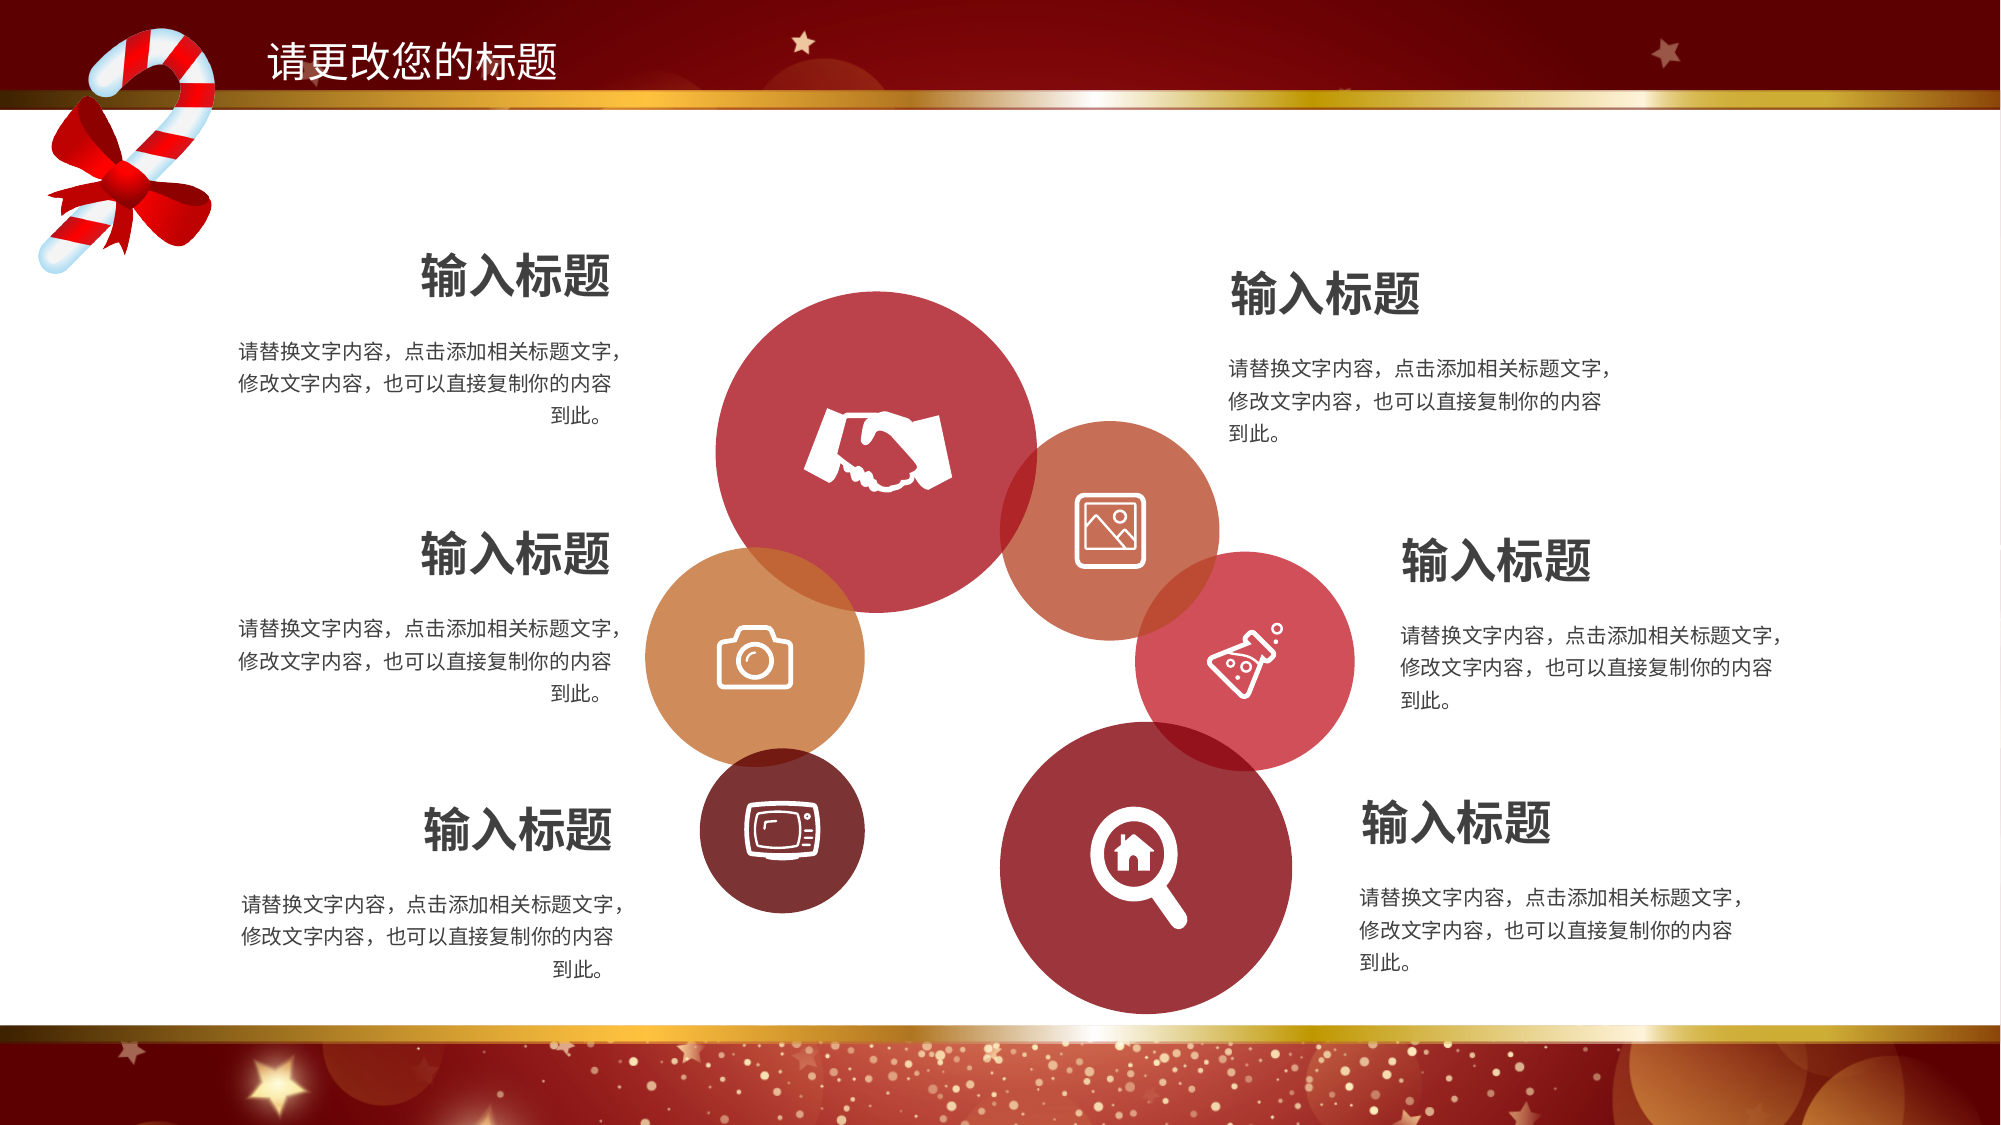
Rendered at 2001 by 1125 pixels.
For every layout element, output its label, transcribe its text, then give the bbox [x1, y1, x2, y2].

text_box 请替换文字内容，点击添加相关标题文字，修改文字内容，也可以直接复制你的内容到此。 [1386, 608, 1799, 719]
text_box 输入标题 [1346, 785, 1725, 858]
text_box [1135, 551, 1355, 772]
text_box 输入标题 [1386, 523, 1765, 596]
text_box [699, 748, 865, 914]
picture [0, 1026, 2001, 1125]
text_box 输入标题 [247, 238, 626, 311]
text_box 输入标题 [1215, 256, 1594, 329]
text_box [999, 421, 1220, 641]
text_box 请替换文字内容，点击添加相关标题文字，修改文字内容，也可以直接复制你的内容到此。 [1346, 870, 1760, 982]
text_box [999, 721, 1293, 1015]
text_box 输入标题 [250, 792, 628, 865]
text_box 请替换文字内容，点击添加相关标题文字，修改文字内容，也可以直接复制你的内容到此。 [213, 324, 626, 435]
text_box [645, 547, 865, 767]
text_box 请替换文字内容，点击添加相关标题文字，修改文字内容，也可以直接复制你的内容到此。 [1215, 342, 1628, 453]
text_box 请替换文字内容，点击添加相关标题文字，修改文字内容，也可以直接复制你的内容到此。 [213, 602, 626, 713]
picture [0, 0, 2001, 274]
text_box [715, 291, 1038, 613]
text_box 输入标题 [247, 516, 626, 589]
text_box 请替换文字内容，点击添加相关标题文字，修改文字内容，也可以直接复制你的内容到此。 [215, 877, 628, 988]
text_box 请更改您的标题 [251, 28, 729, 94]
